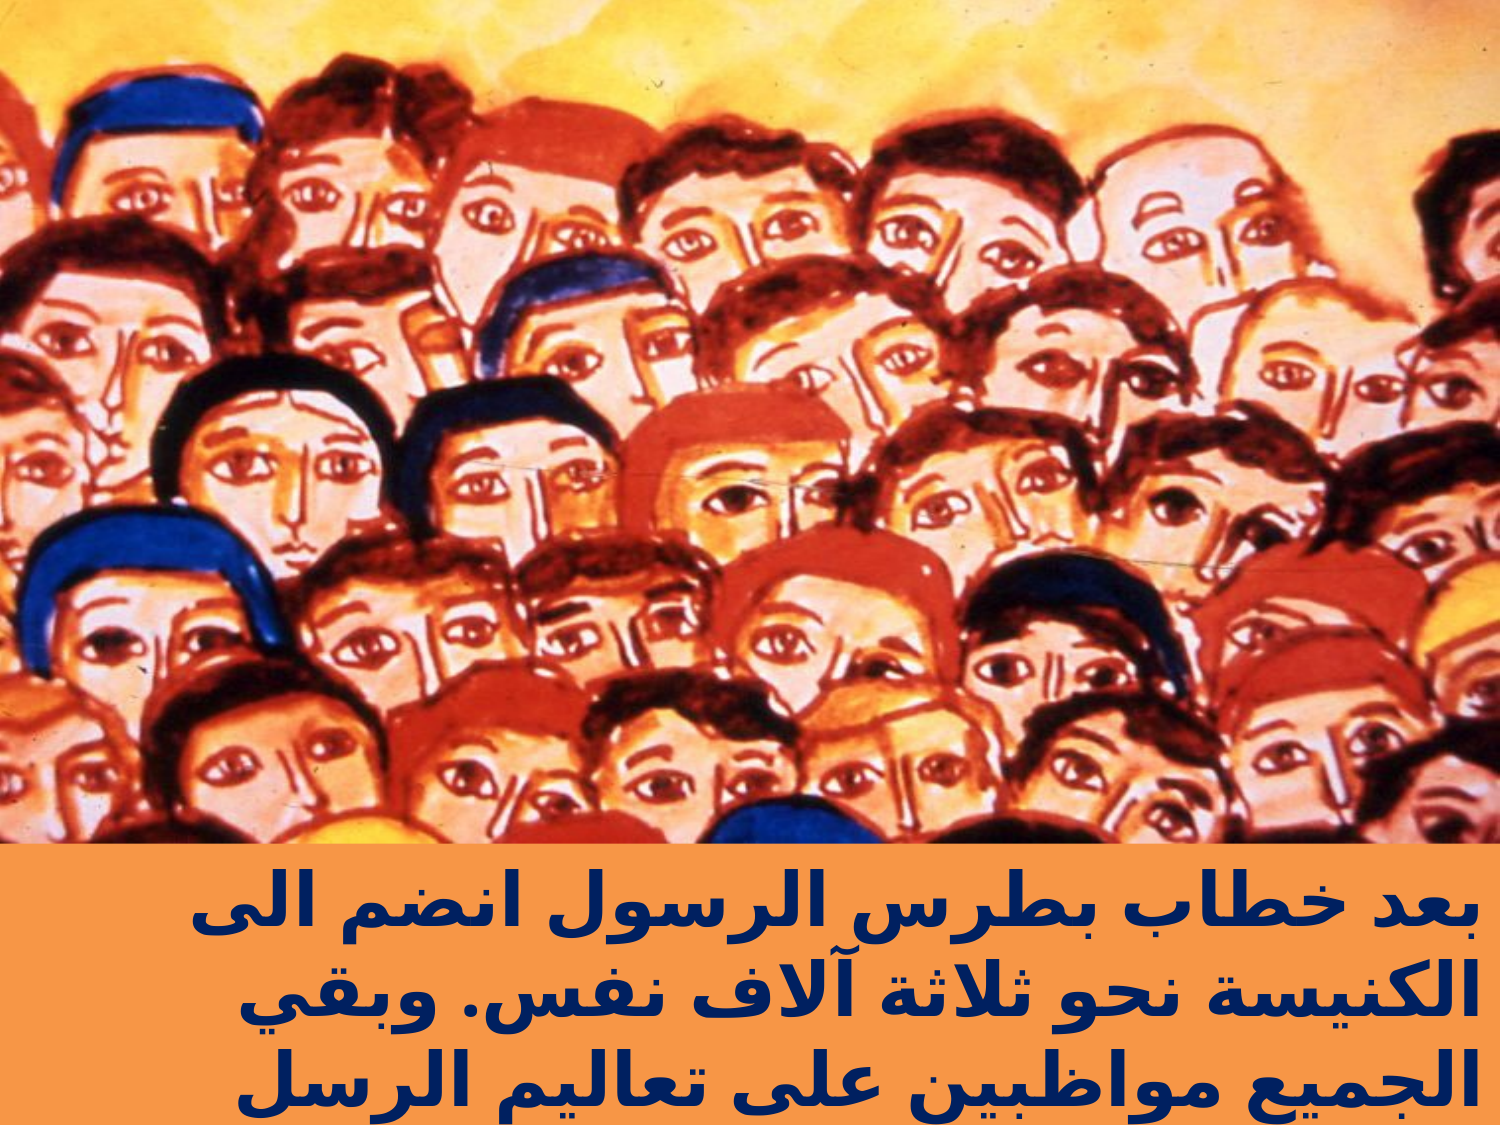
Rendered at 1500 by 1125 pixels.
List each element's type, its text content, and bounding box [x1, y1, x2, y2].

picture [0, 0, 1500, 844]
text_box بعد خطاب بطرس الرسول انضم الى الكنيسة نحو ثلاثة آلاف نفس. وبقي الجميع مواظبين على تعاليم الرسل والأشتراك في القداس الالهي والصلوات [0, 851, 1500, 1125]
